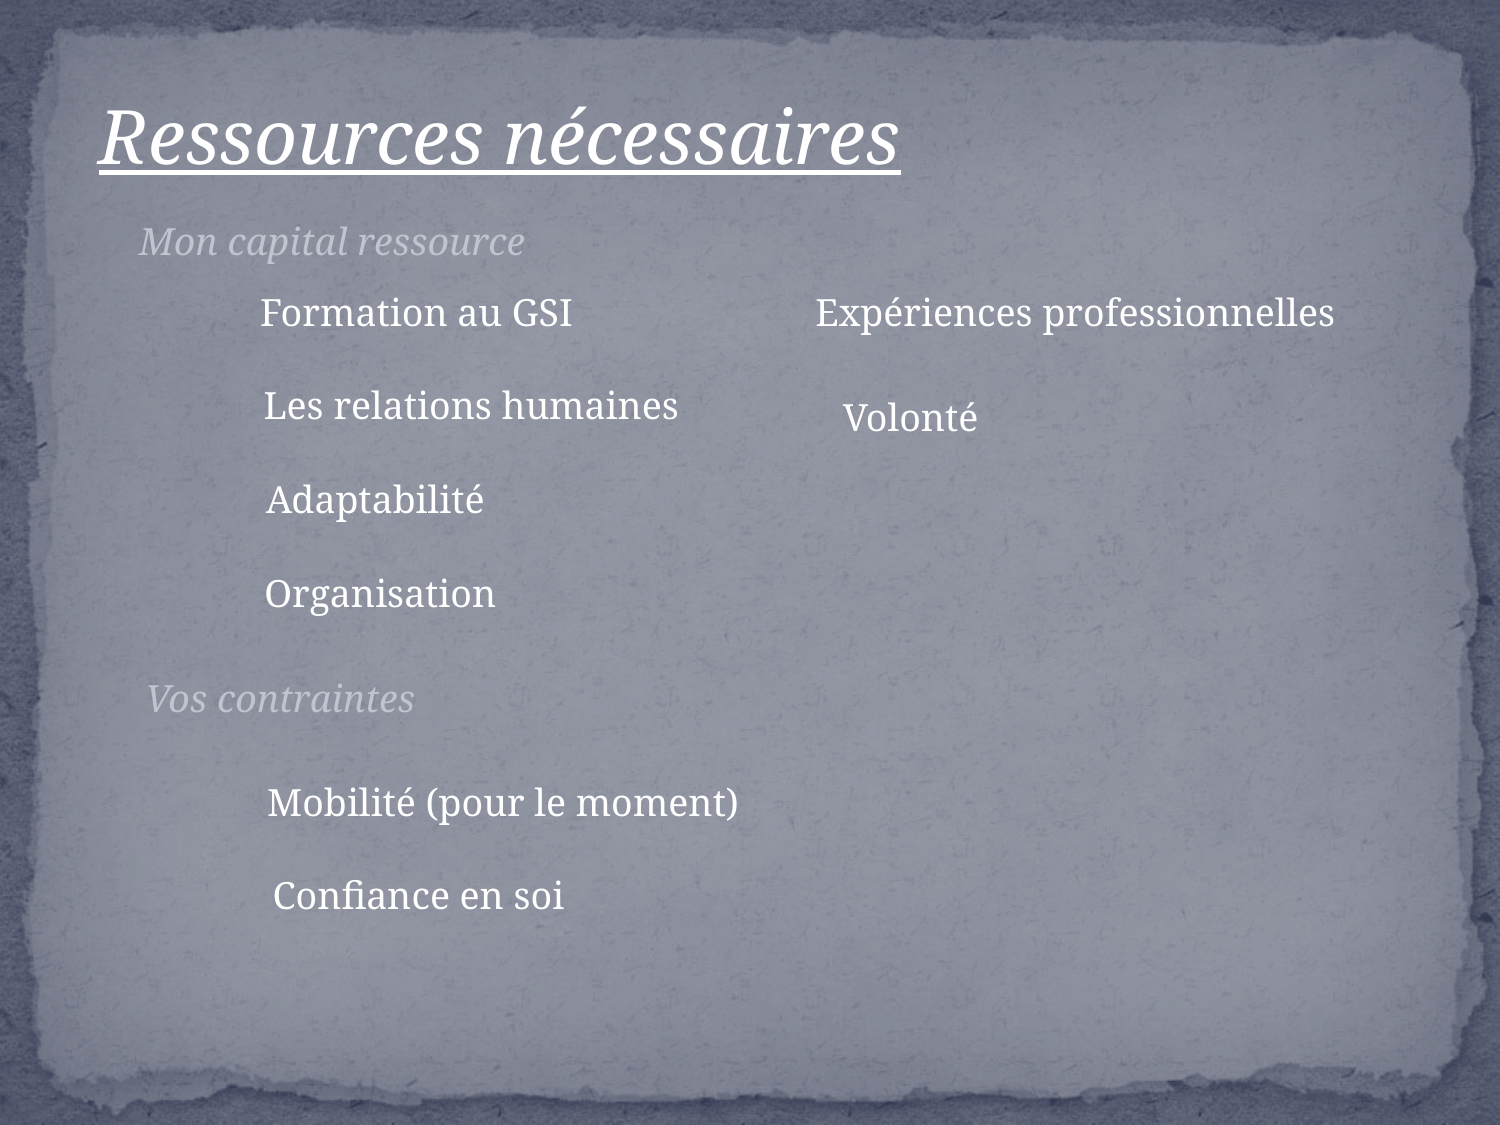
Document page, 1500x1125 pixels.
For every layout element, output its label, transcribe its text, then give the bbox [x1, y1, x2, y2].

text_box Vos contraintes [130, 667, 431, 728]
text_box Volonté [828, 386, 994, 447]
text_box Expériences professionnelles [800, 281, 1351, 341]
text_box Ressources nécessaires [83, 81, 916, 187]
text_box Les relations humaines [248, 374, 695, 435]
text_box Organisation [249, 562, 512, 623]
text_box Confiance en soi [257, 865, 580, 925]
text_box Mon capital ressource [124, 210, 541, 271]
text_box Formation au GSI [245, 281, 588, 341]
text_box Mobilité (pour le moment) [252, 771, 764, 832]
text_box Adaptabilité [250, 468, 500, 529]
